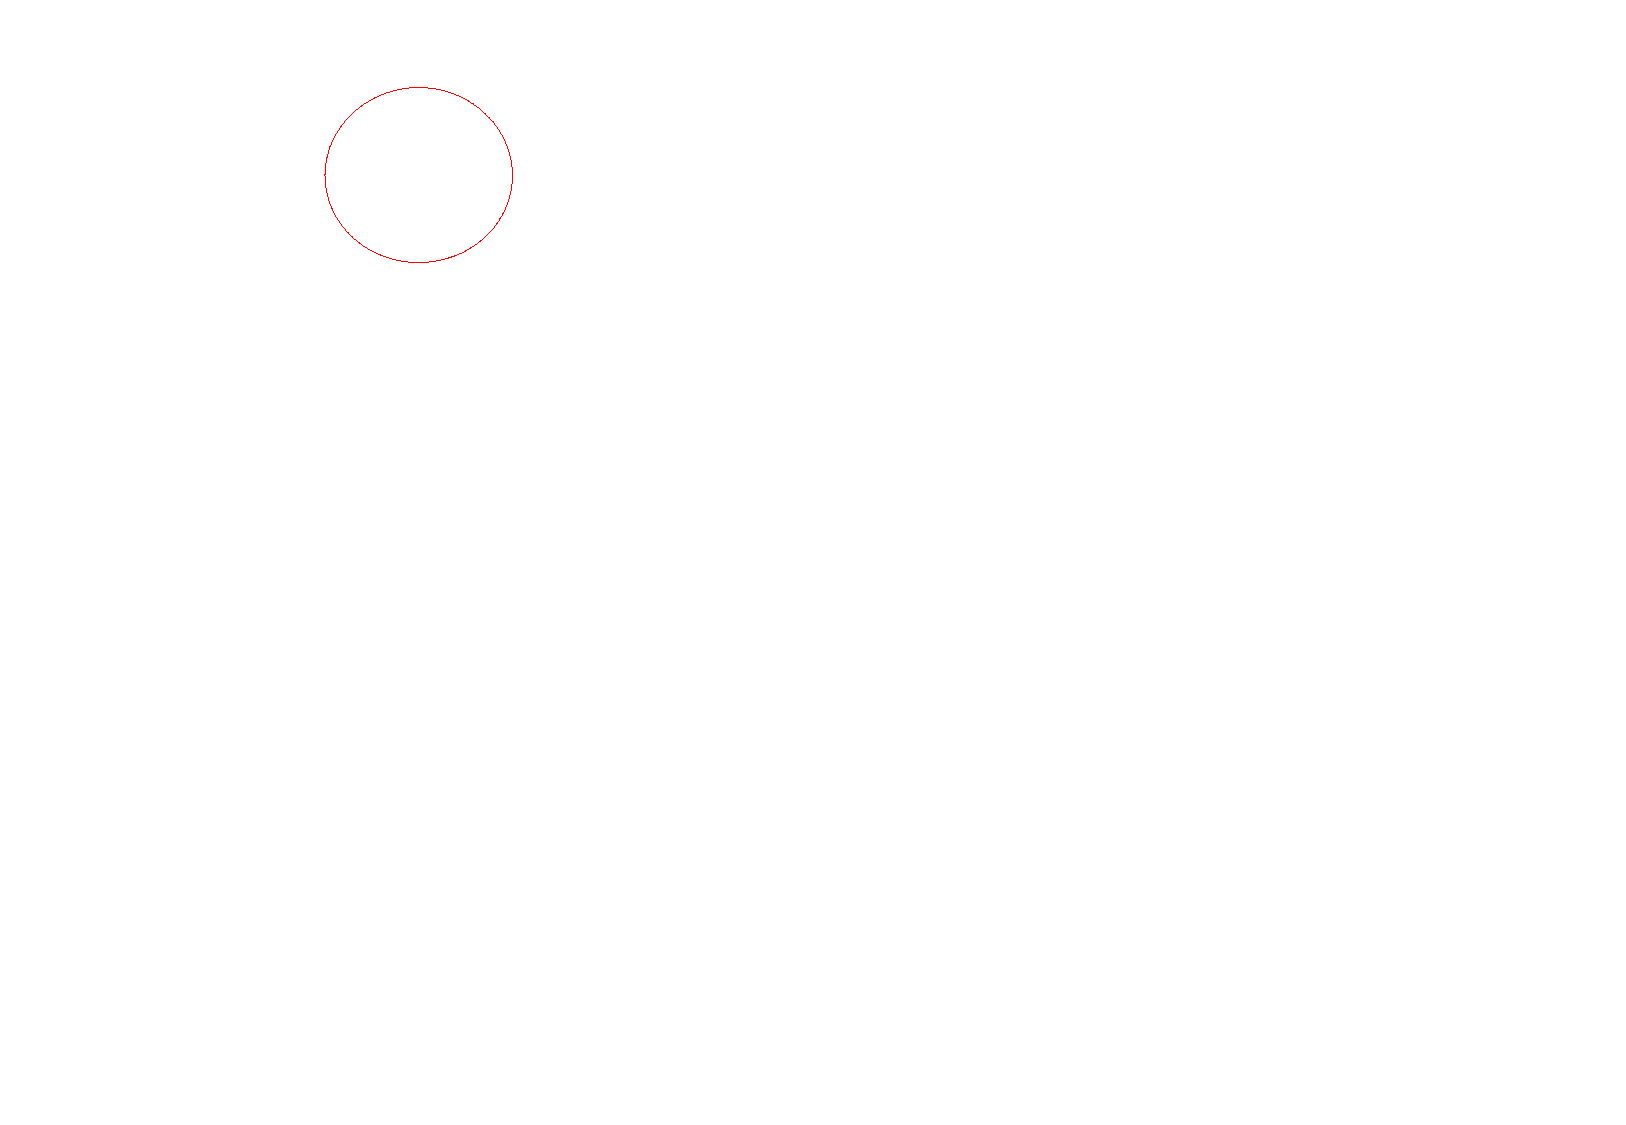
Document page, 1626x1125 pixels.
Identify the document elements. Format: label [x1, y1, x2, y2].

text_box [324, 87, 513, 263]
